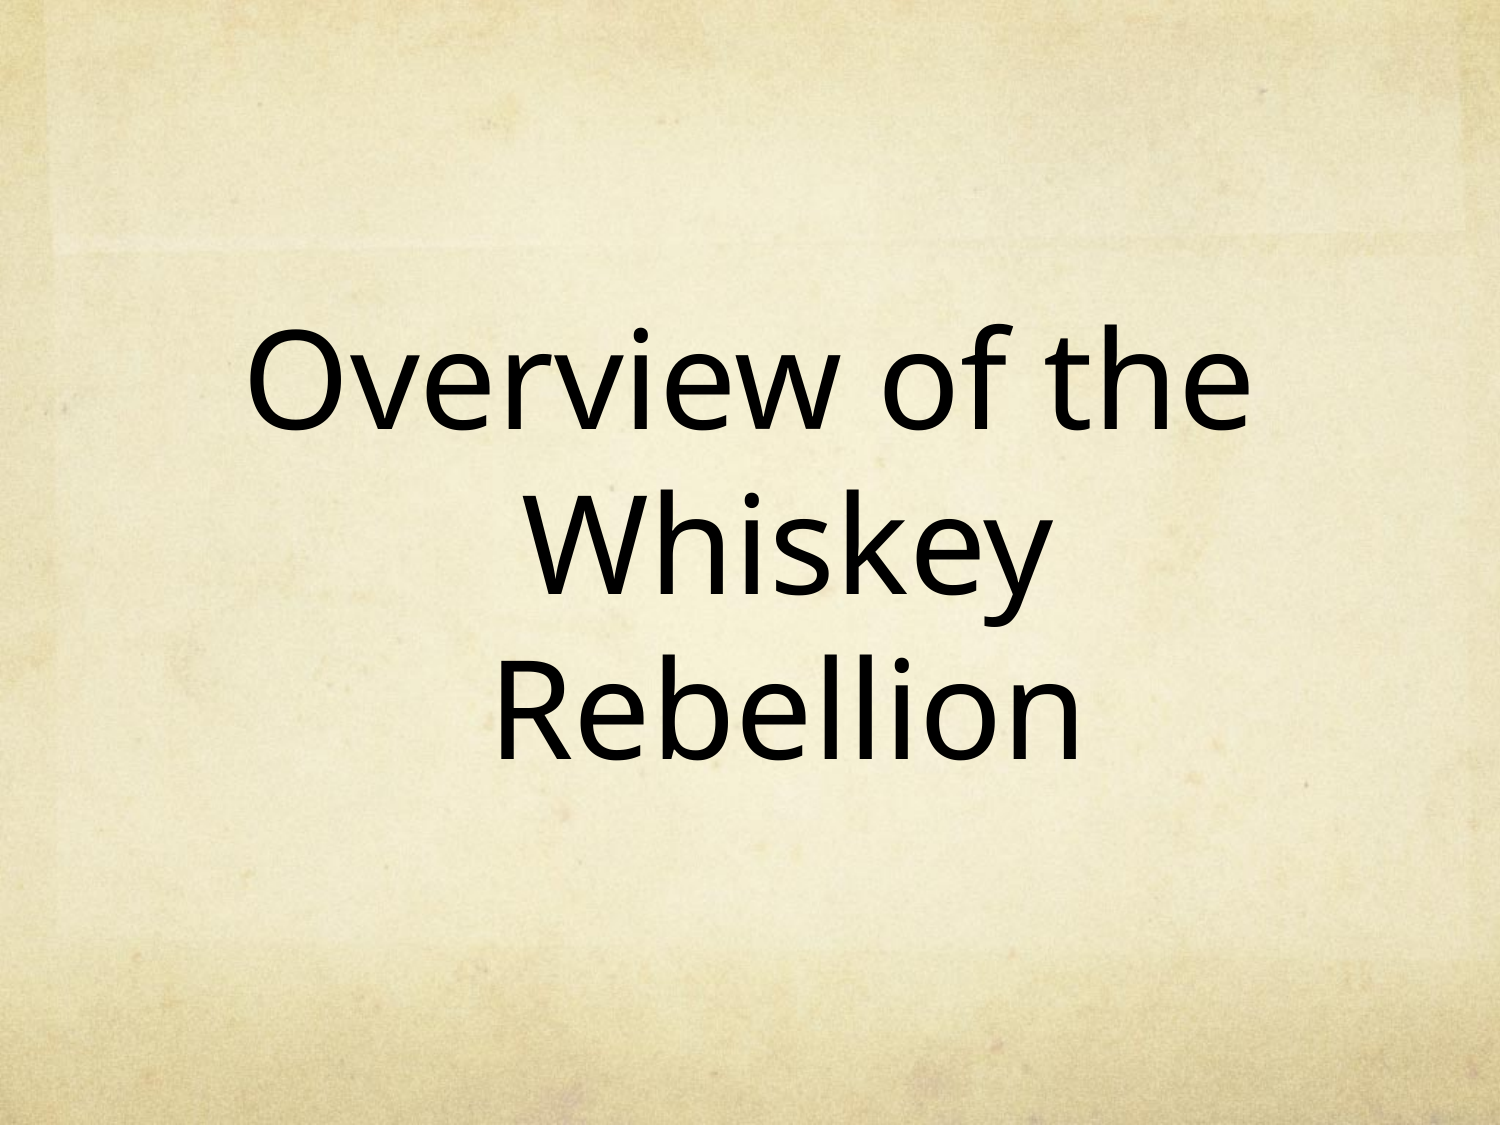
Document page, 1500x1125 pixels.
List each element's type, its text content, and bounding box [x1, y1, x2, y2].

picture [0, 0, 1500, 1125]
list Overview of the Whiskey Rebellion [150, 284, 1350, 950]
